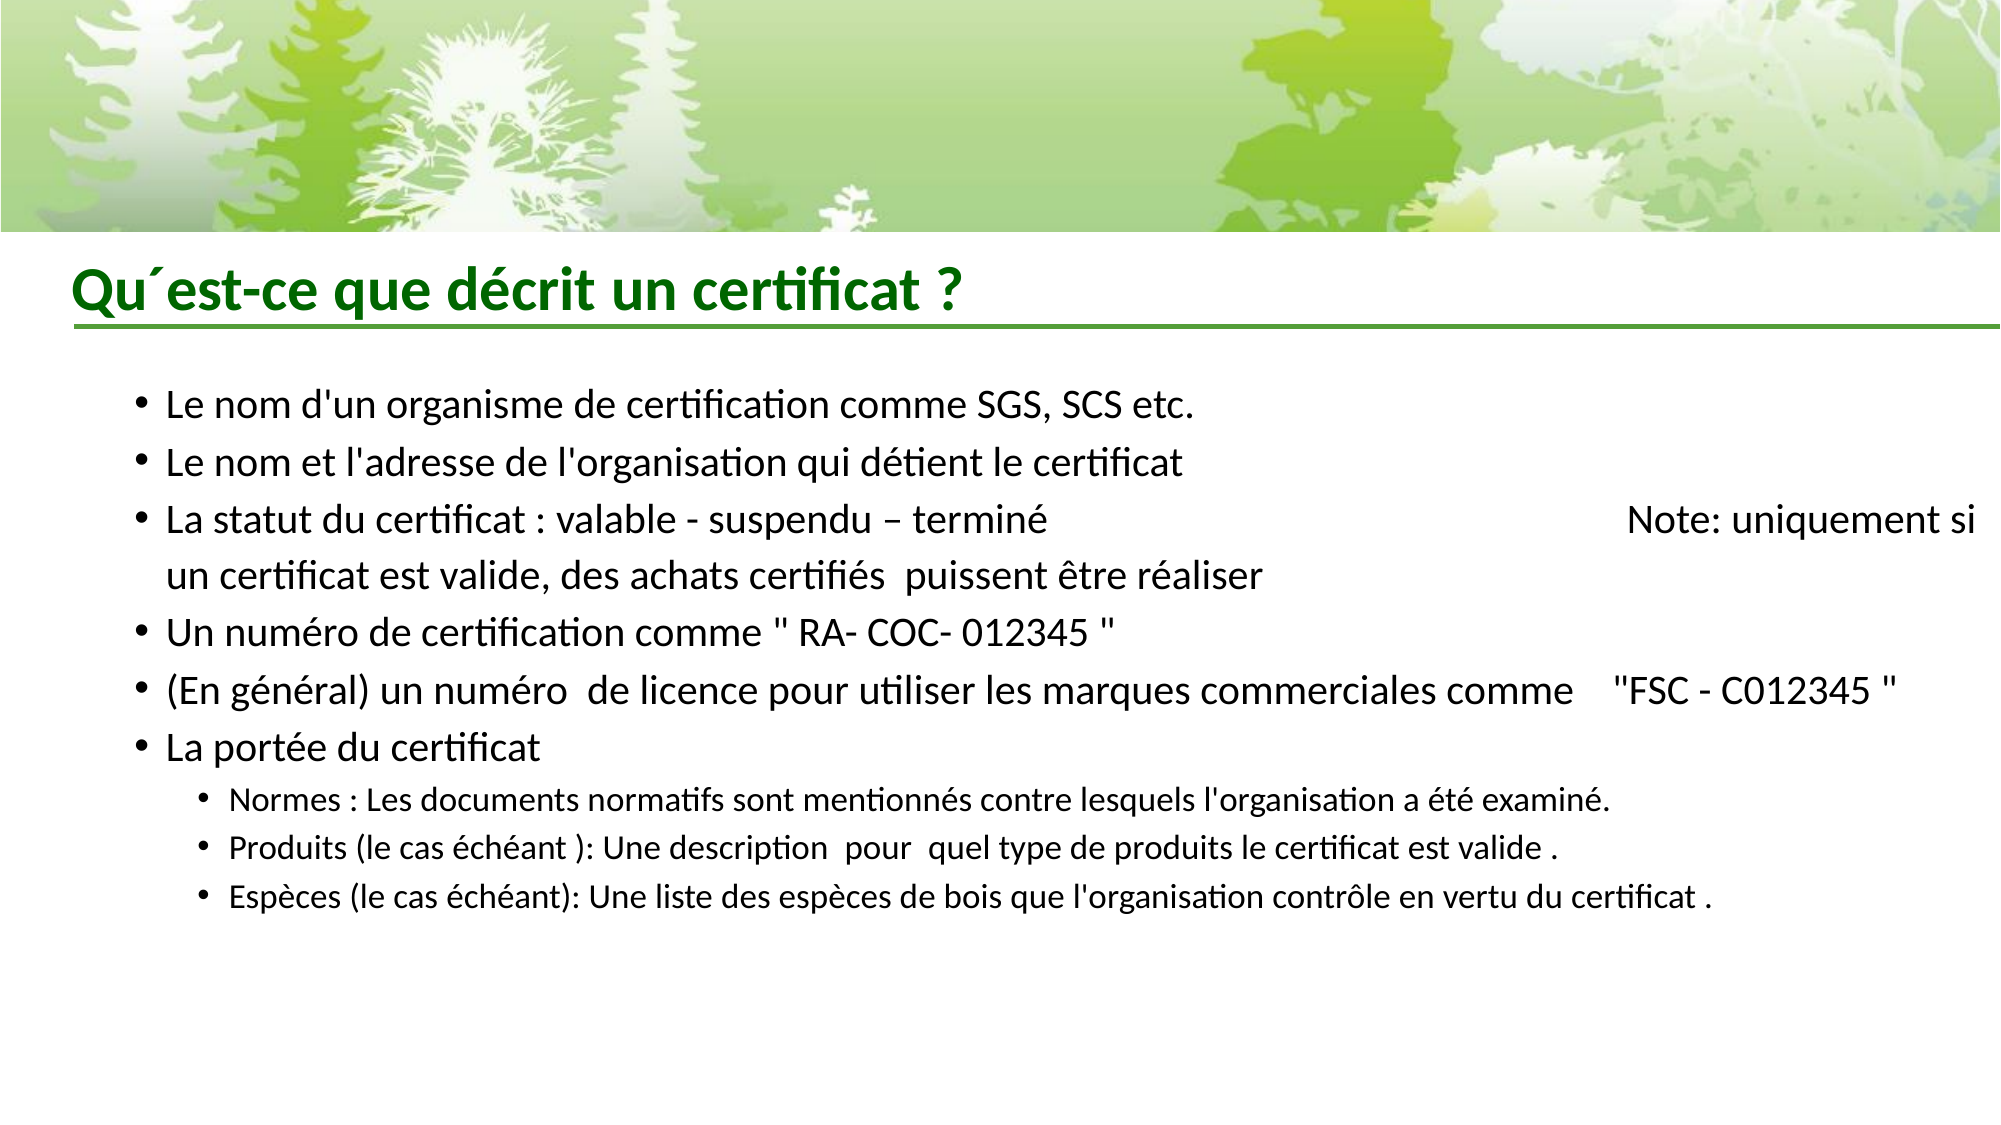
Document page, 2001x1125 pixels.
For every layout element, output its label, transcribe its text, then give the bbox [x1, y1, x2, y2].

list Le nom d'un organisme de certification comme SGS, SCS etc. Le nom et l'adresse de l'organisation qui détient le certificat La statut du certificat : valable - suspendu – terminé Note: uniquement si un certificat est valide, des achats certifiés puissent être réaliser Un numéro de certification comme " RA- COC- 012345 " (En général) un numéro de licence pour utiliser les marques commerciales comme "FSC - C012345 " La portée du certificat Normes : Les documents normatifs sont mentionnés contre lesquels l'organisation a été examiné. Produits (le cas échéant ): Une description pour quel type de produits le certificat est valide . Espèces (le cas échéant): Une liste des espèces de bois que l'organisation contrôle en vertu du certificat . [56, 364, 2000, 970]
picture [0, 0, 2000, 232]
title Qu´est-ce que décrit un certificat ? [56, 181, 1782, 364]
